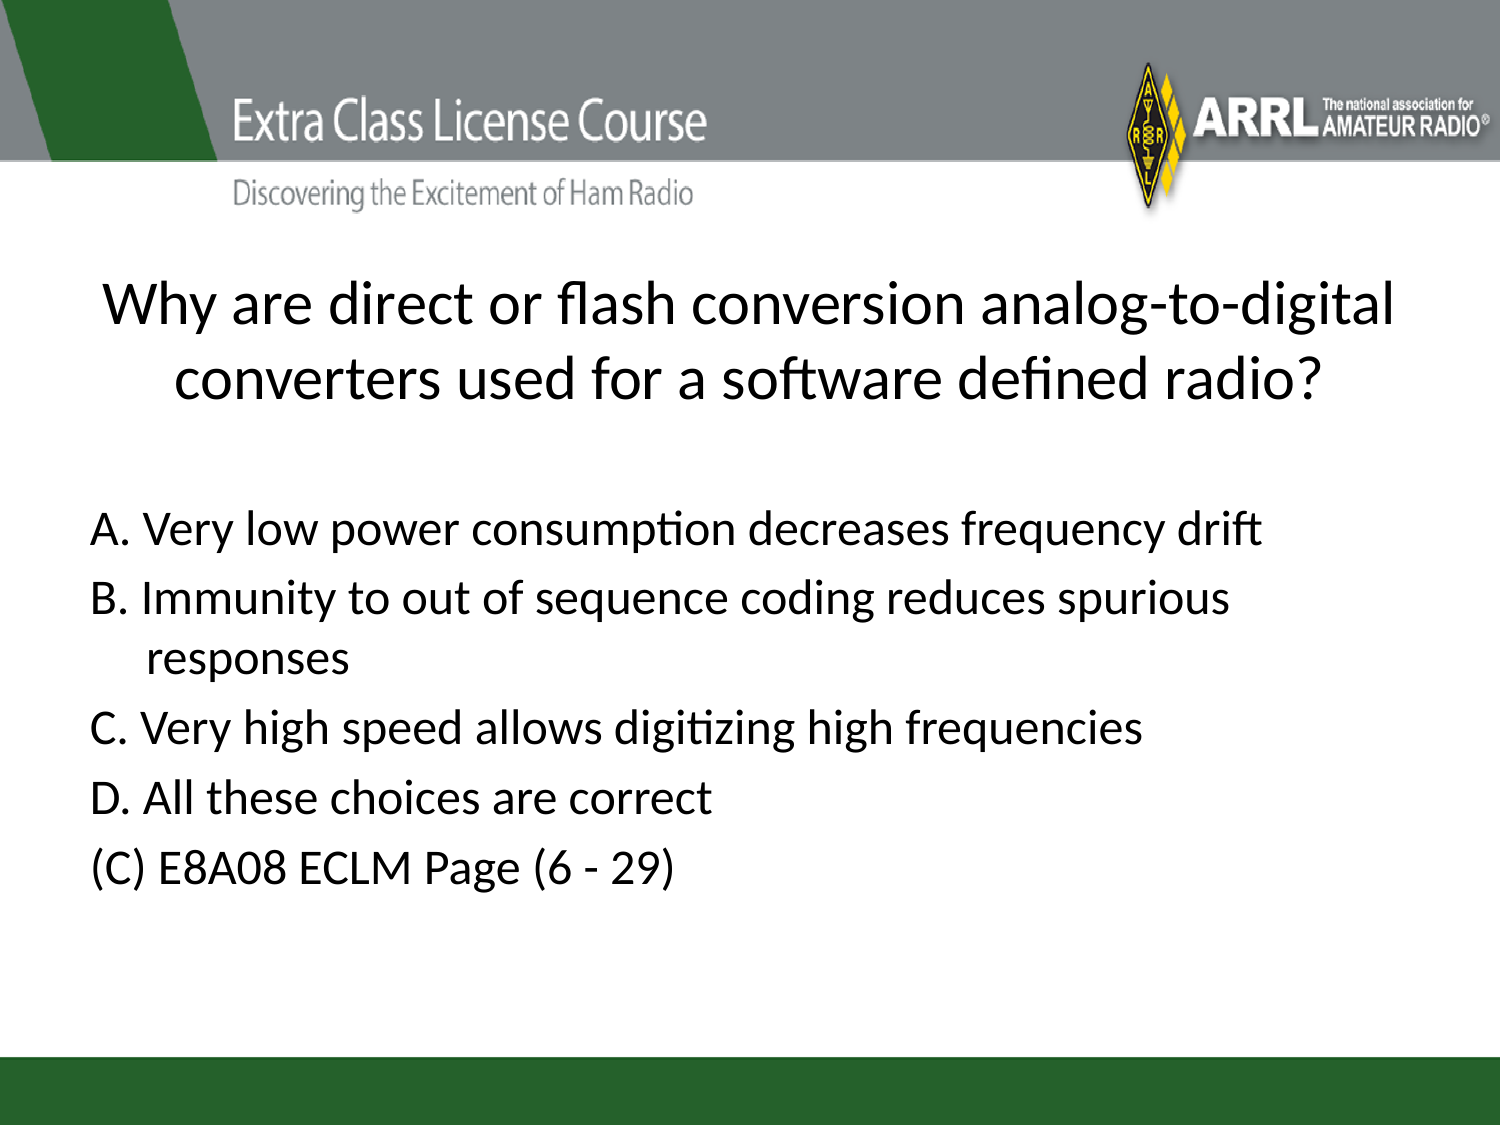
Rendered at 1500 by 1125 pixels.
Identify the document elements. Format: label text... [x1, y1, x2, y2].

title Why are direct or flash conversion analog-to-digital converters used for a software defined radio? [75, 254, 1425, 435]
picture [0, 0, 1500, 1125]
list A. Very low power consumption decreases frequency drift B. Immunity to out of sequence coding reduces spurious responses C. Very high speed allows digitizing high frequencies D. All these choices are correct (C) E8A08 ECLM Page (6 - 29) [75, 487, 1425, 1005]
